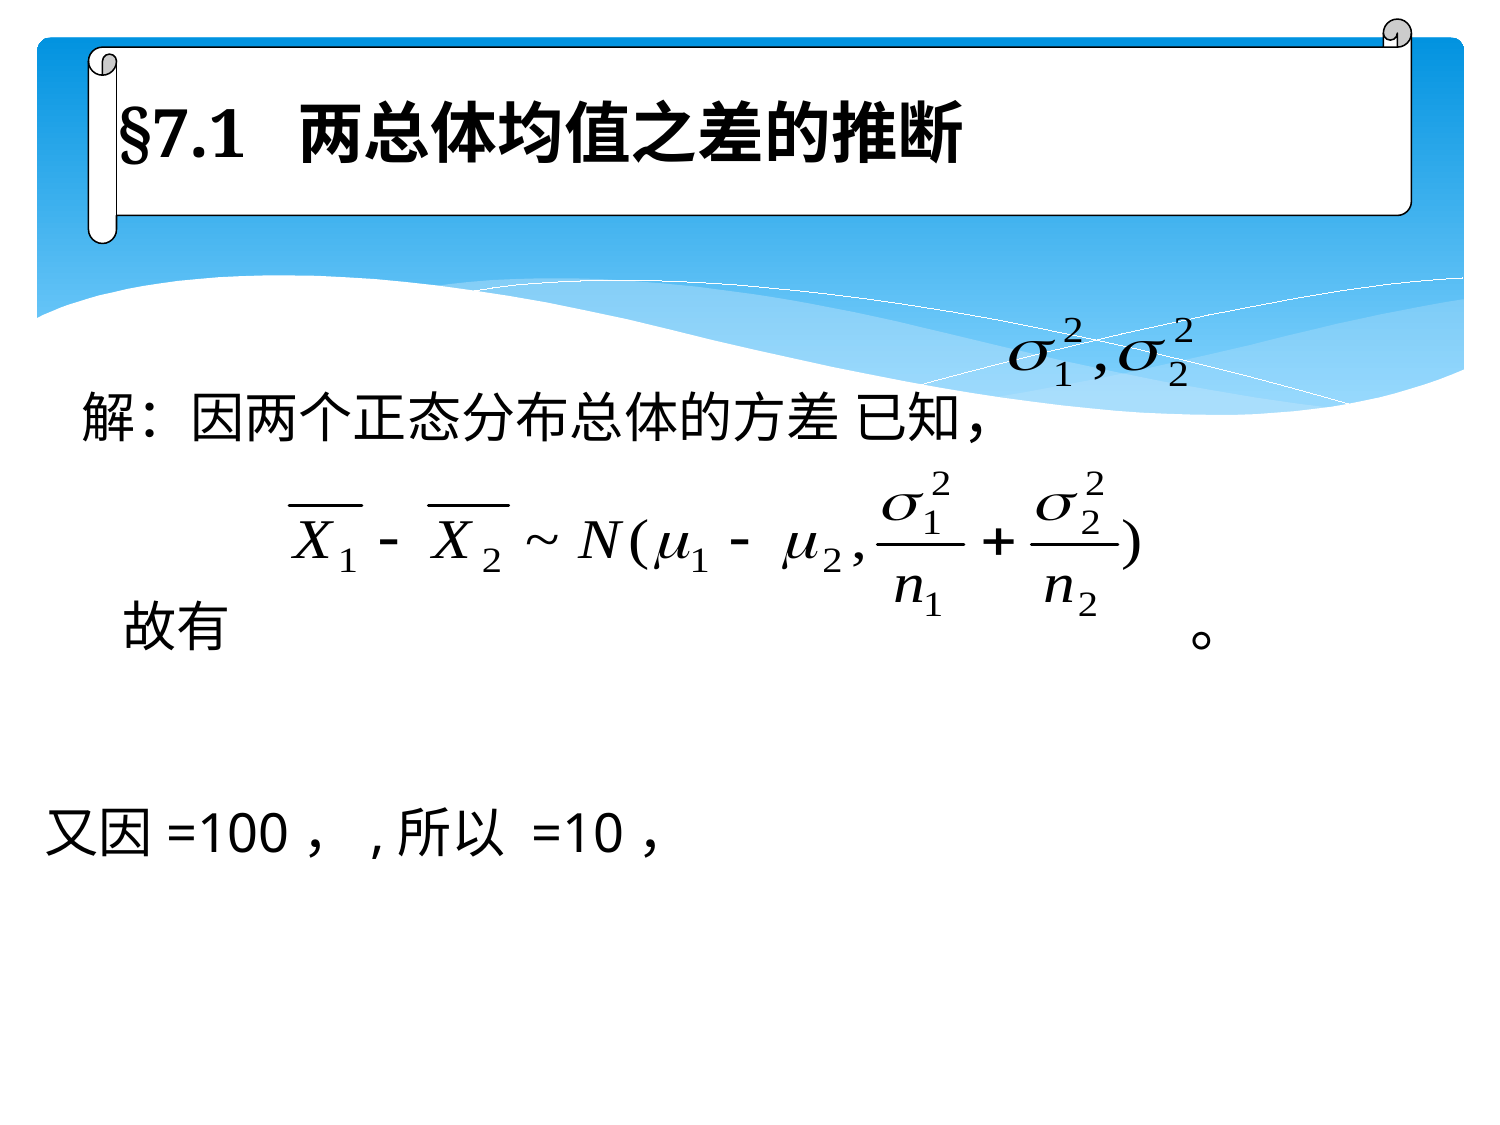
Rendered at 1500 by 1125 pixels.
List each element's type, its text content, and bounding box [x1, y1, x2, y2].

text_box §7.1 两总体均值之差的推断 [88, 19, 1412, 244]
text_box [277, 455, 1152, 630]
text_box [997, 302, 1207, 398]
